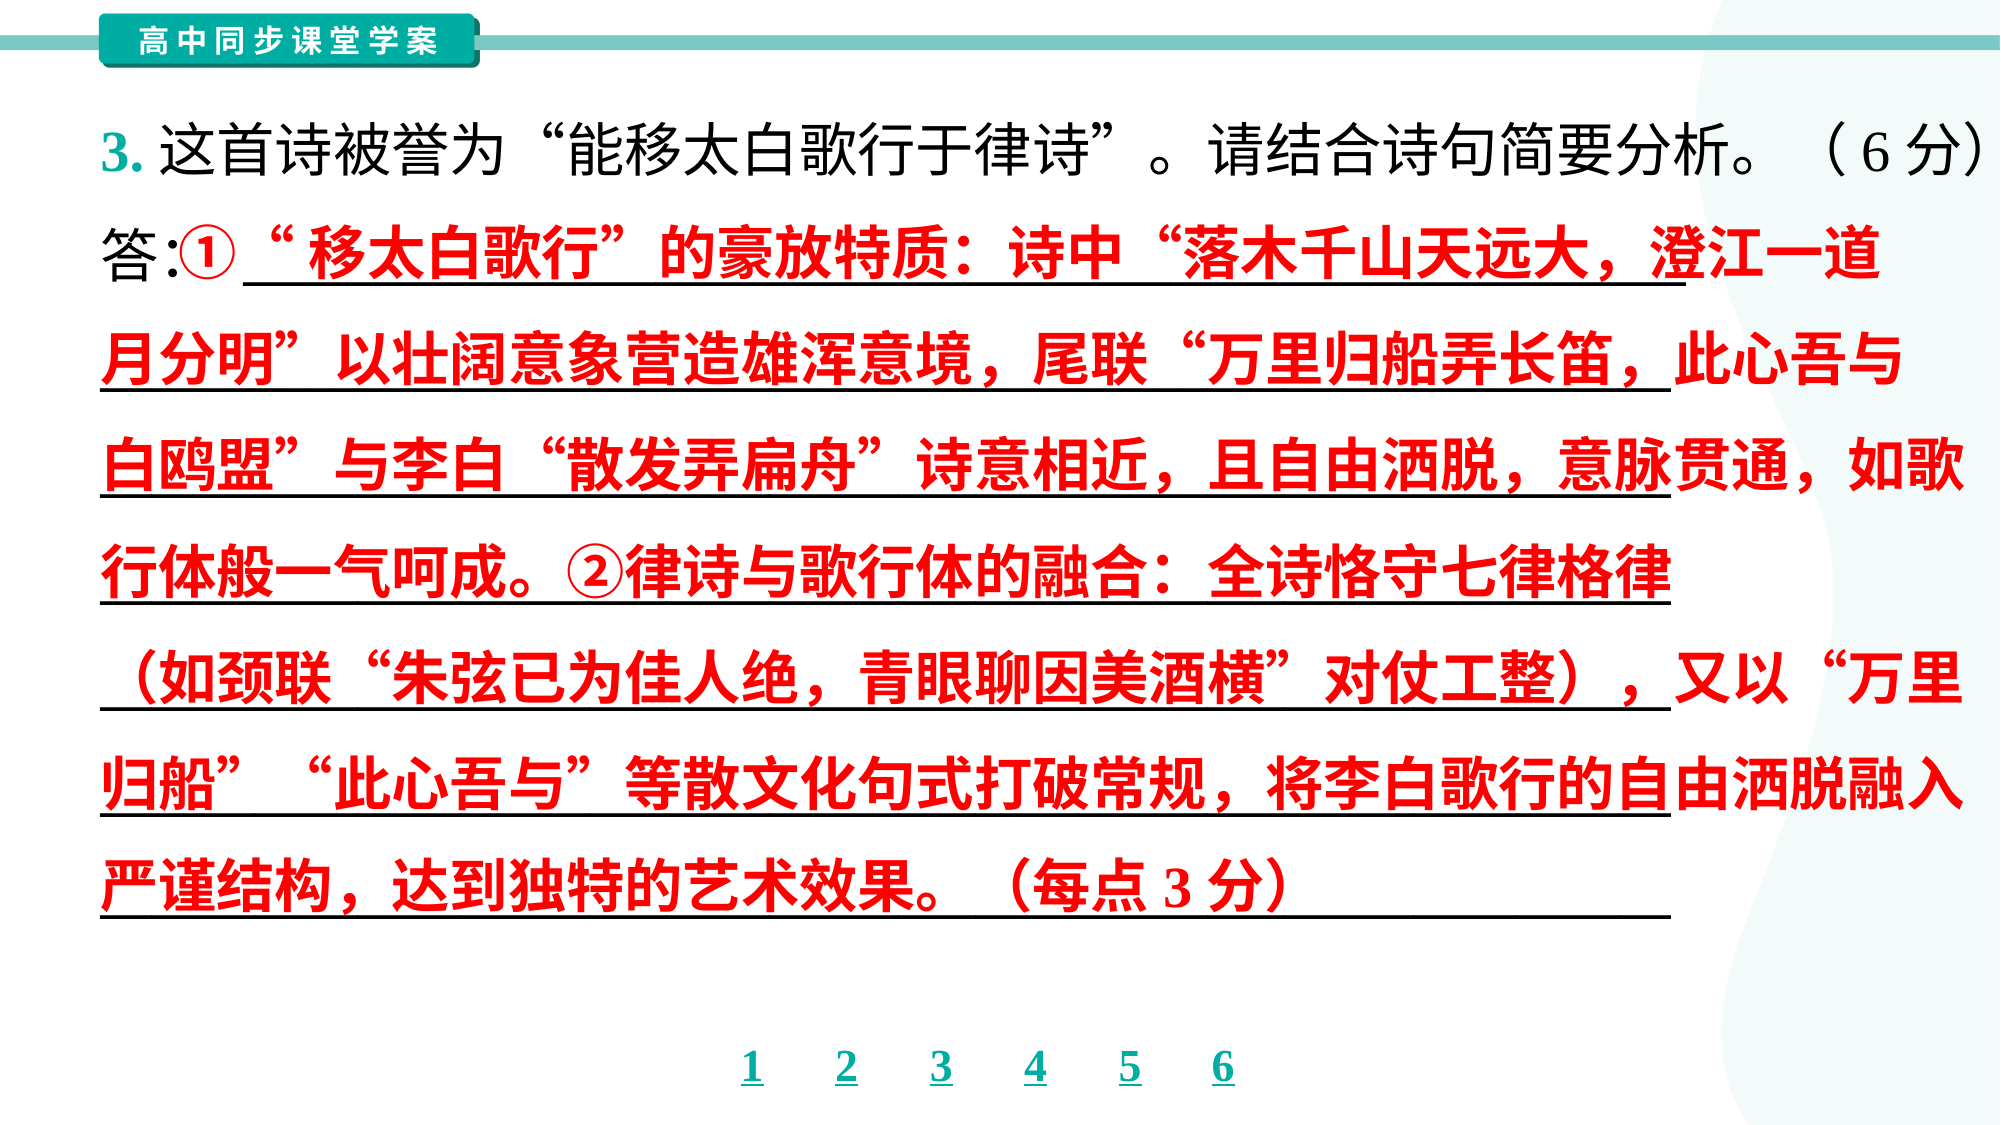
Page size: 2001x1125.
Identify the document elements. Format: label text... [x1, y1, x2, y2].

picture [0, 0, 2000, 1125]
text_box ①“移太白歌行”的豪放特质：诗中“落木千山天远大，澄江一道 月分明”以壮阔意象营造雄浑意境，尾联“万里归船弄长笛，此心吾与 白鸥盟”与李白“散发弄扁舟”诗意相近，且自由洒脱，意脉贯通，如歌 行体般一气呵成。②律诗与歌行体的融合：全诗恪守七律格律 （如颈联“朱弦已为佳人绝，青眼聊因美酒横”对仗工整），又以“万里 归船”“此心吾与”等散文化句式打破常规，将李白歌行的自由洒脱融入 严谨结构，达到独特的艺术效果。（每点3分） [100, 179, 1899, 908]
text_box 3.这首诗被誉为“能移太白歌行于律诗”。请结合诗句简要分析。（6分） 答： ________________________________________________________ _____________________________________________________________ _____________________________________________________________ _____________________________________________________________ _____________________________________________________________ _____________________________________________________________ _____________________________________________________________ [100, 76, 1899, 179]
